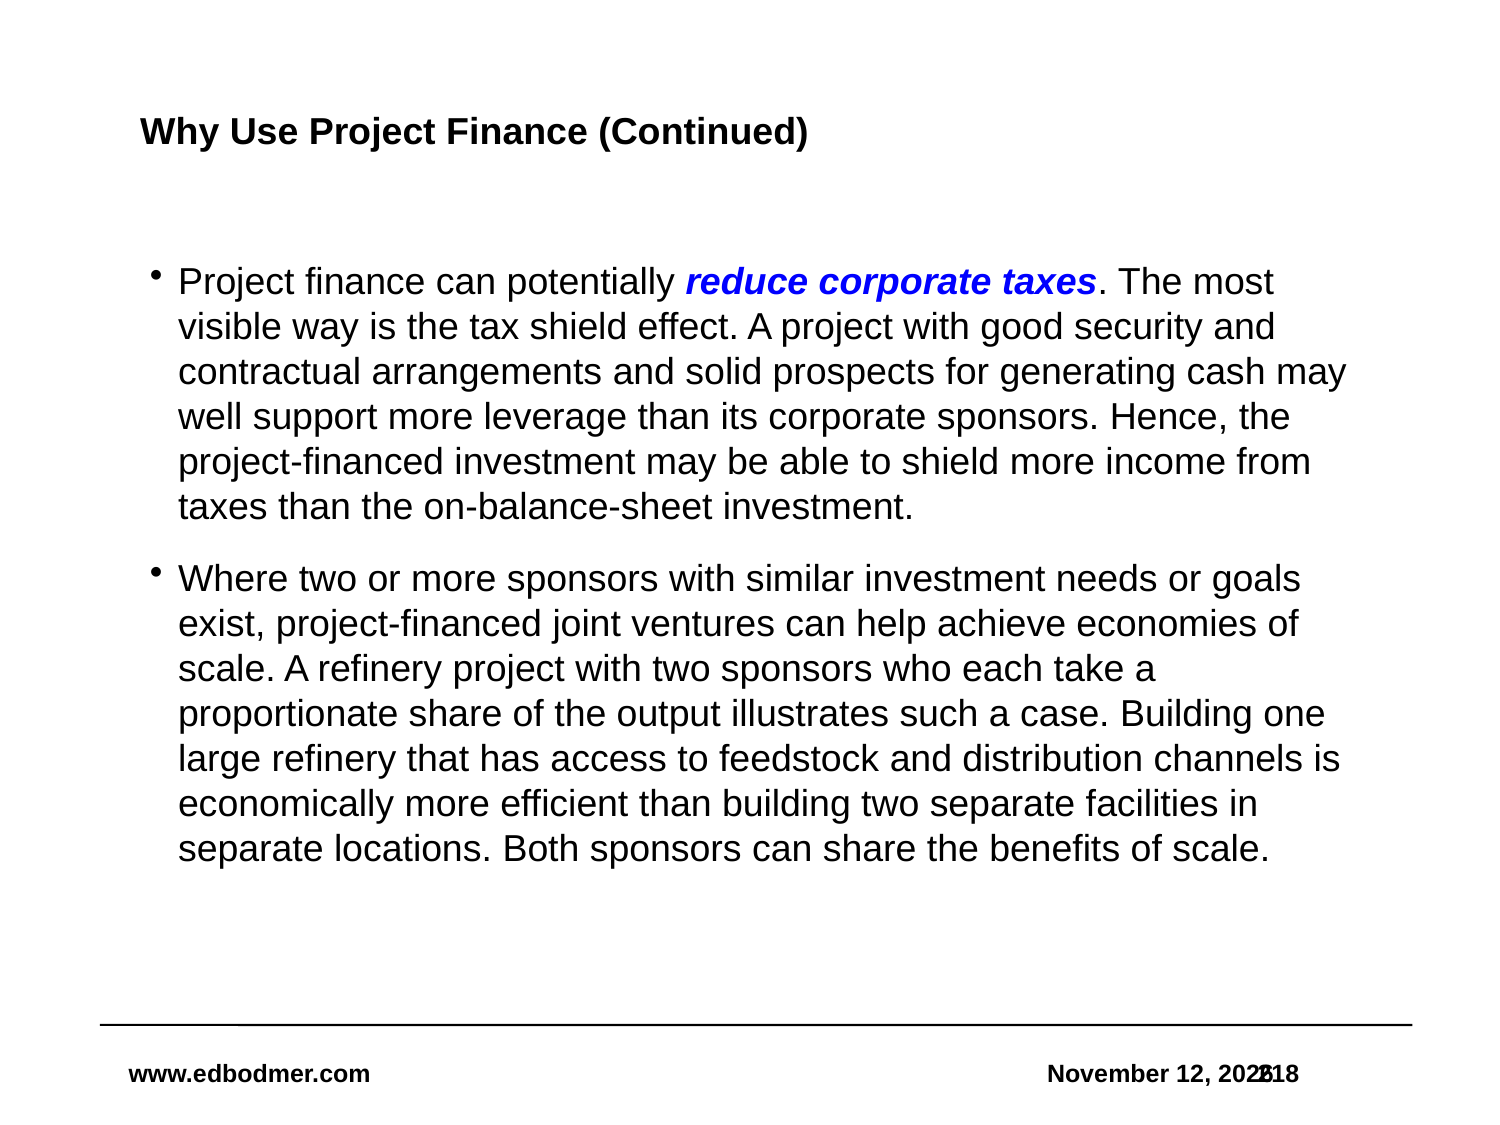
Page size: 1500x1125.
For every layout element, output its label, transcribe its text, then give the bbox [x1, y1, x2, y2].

title Why Use Project Finance (Continued) [124, 99, 1288, 226]
list Project finance can potentially reduce corporate taxes. The most visible way is the tax shield effect. A project with good security and contractual arrangements and solid prospects for generating cash may well support more leverage than its corporate sponsors. Hence, the project-financed investment may be able to shield more income from taxes than the on-balance-sheet investment. Where two or more sponsors with similar investment needs or goals exist, project-financed joint ventures can help achieve economies of scale. A refinery project with two sponsors who each take a proportionate share of the output illustrates such a case. Building one large refinery that has access to feedstock and distribution channels is economically more efficient than building two separate facilities in separate locations. Both sponsors can share the benefits of scale. [124, 249, 1376, 1001]
